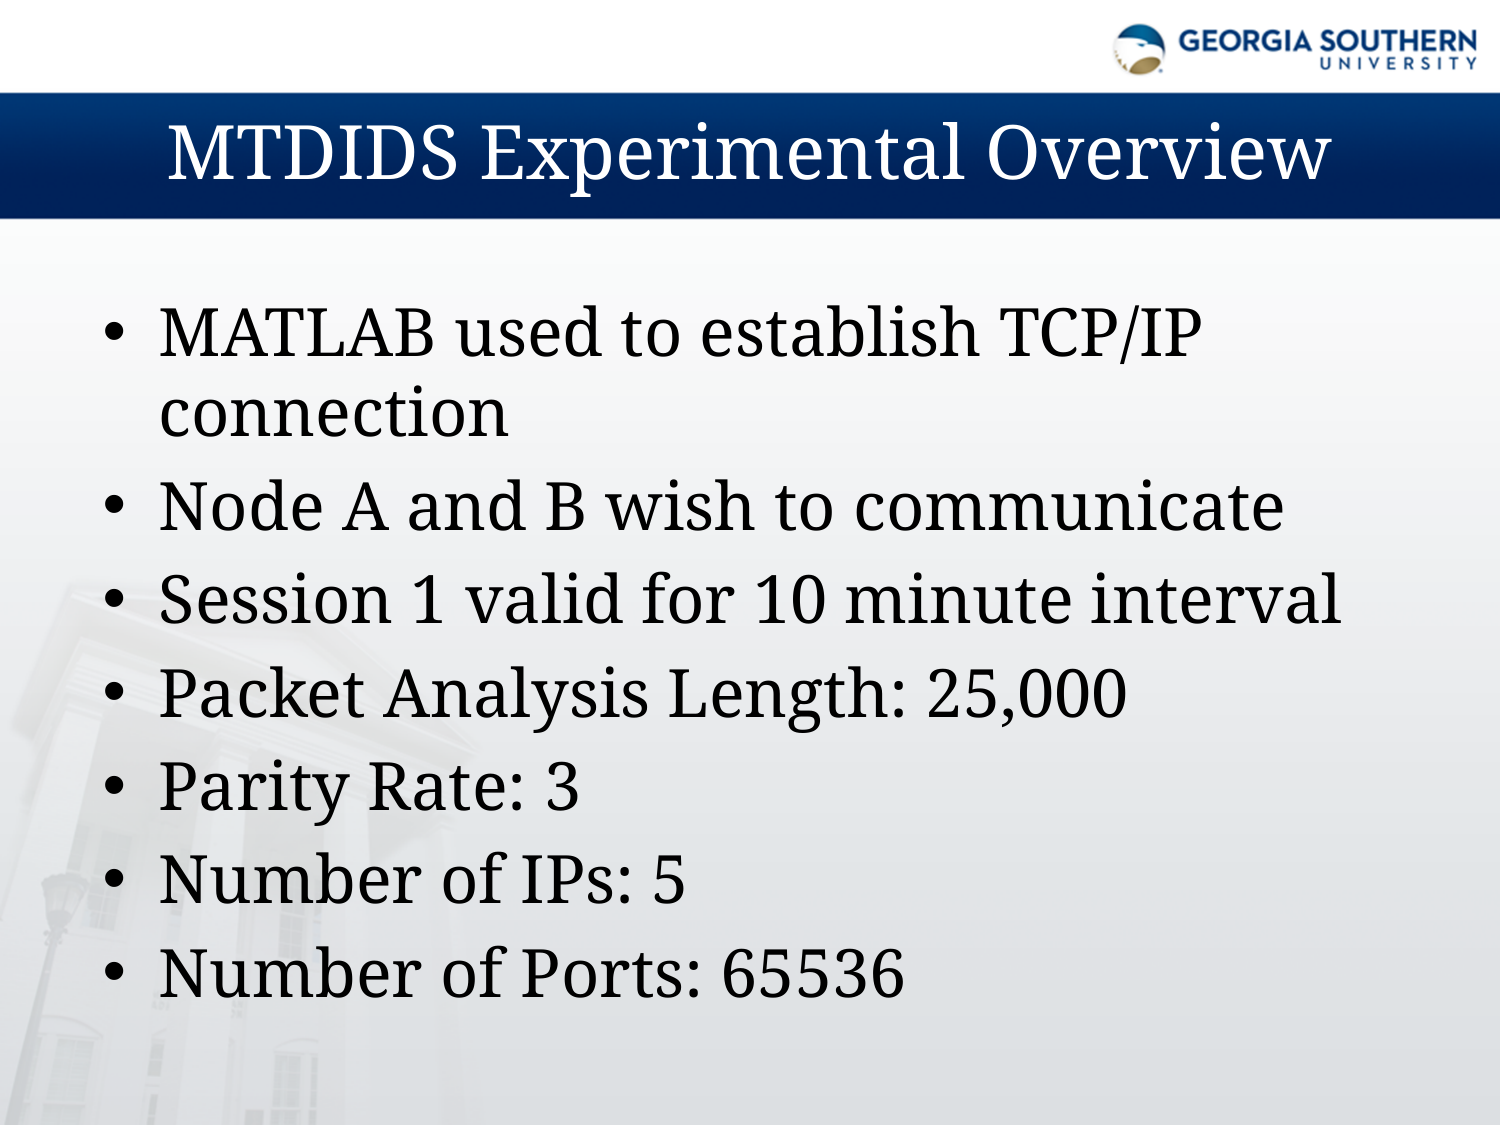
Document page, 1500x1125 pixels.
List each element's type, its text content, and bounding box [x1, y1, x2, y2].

text_box [0, 0, 1500, 75]
picture [0, 75, 1500, 1125]
list MATLAB used to establish TCP/IP connection Node A and B wish to communicate Session 1 valid for 10 minute interval Packet Analysis Length: 25,000 Parity Rate: 3 Number of IPs: 5 Number of Ports: 65536 [87, 282, 1438, 1050]
title MTDIDS Experimental Overview [75, 75, 1425, 244]
